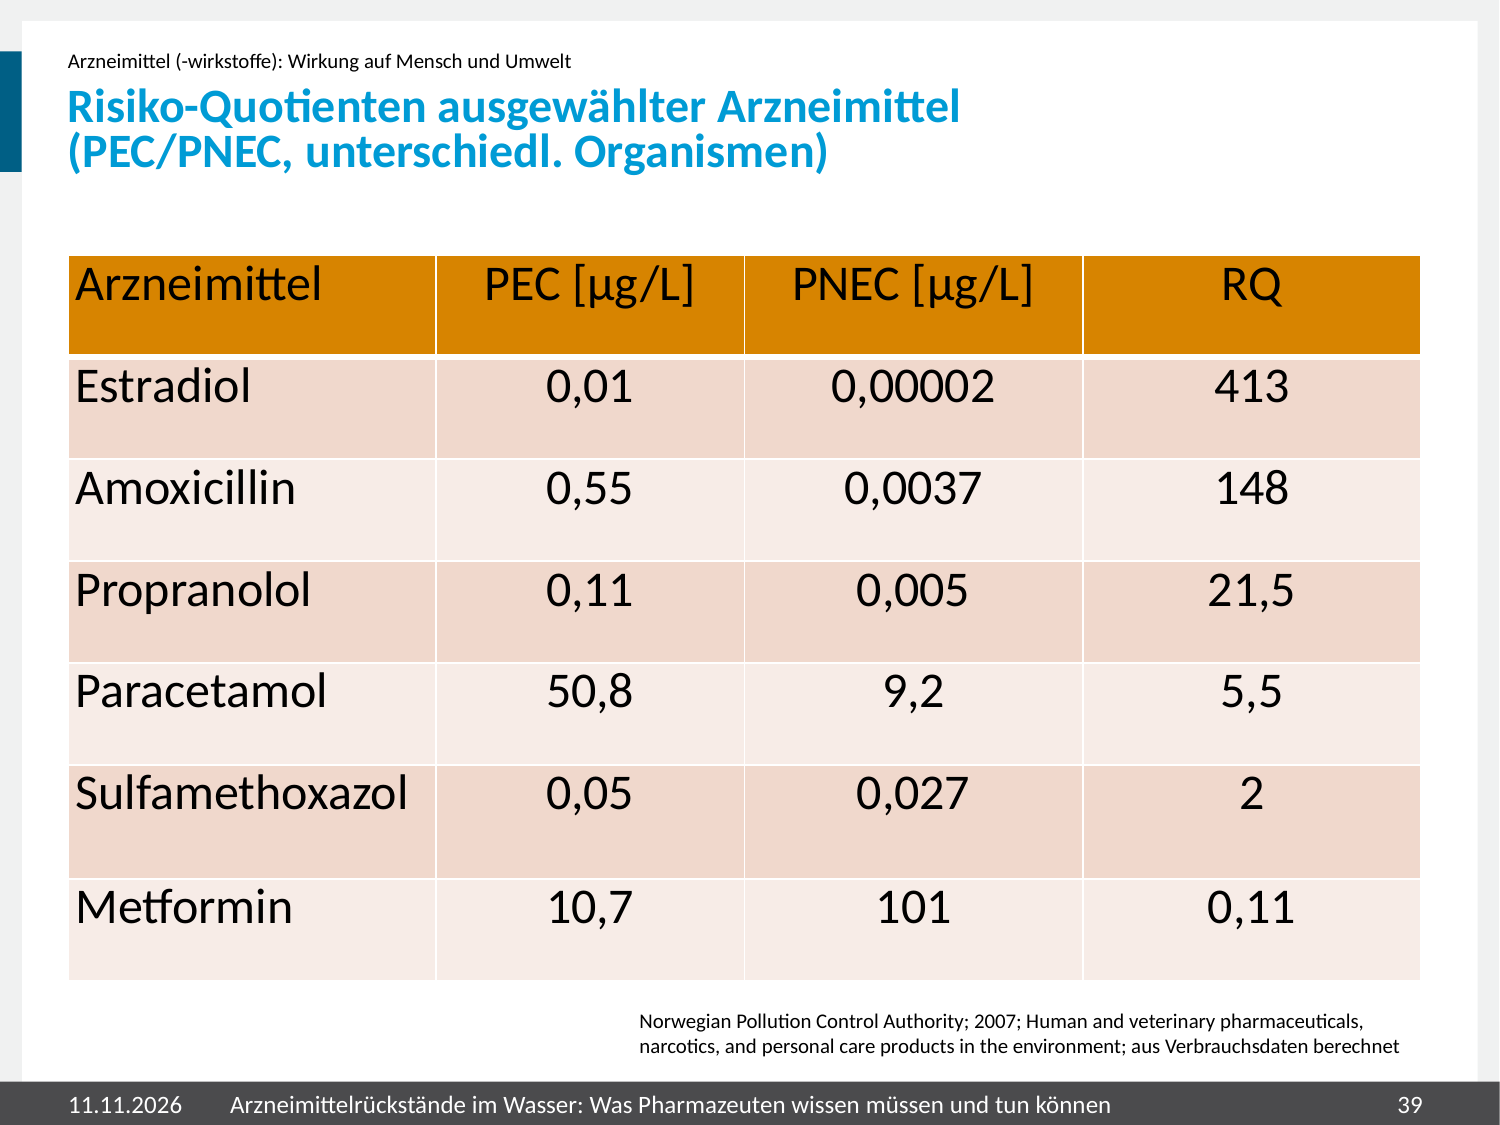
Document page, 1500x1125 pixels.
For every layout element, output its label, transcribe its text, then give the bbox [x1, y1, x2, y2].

table_cell 0,00002 [745, 360, 1082, 458]
slide_number 39 [1331, 1082, 1423, 1125]
table_cell Estradiol [69, 360, 435, 458]
table_cell 0,55 [437, 460, 744, 560]
table_cell Paracetamol [69, 664, 435, 764]
table_cell 50,8 [437, 664, 744, 764]
table_cell Metformin [69, 880, 435, 980]
table_cell 0,05 [437, 766, 744, 878]
title Risiko-Quotienten ausgewählter Arzneimittel (PEC/PNEC, unterschiedl. Organismen) [67, 77, 1418, 178]
table_cell 0,11 [1084, 880, 1420, 980]
table_cell 5,5 [1084, 664, 1420, 764]
footer Arzneimittelrückstände im Wasser: Was Pharmazeuten wissen müssen und tun können [230, 1082, 1223, 1125]
table_cell 413 [1084, 360, 1420, 458]
table_cell 21,5 [1084, 562, 1420, 662]
list Arzneimittel (-wirkstoffe): Wirkung auf Mensch und Umwelt [67, 47, 1415, 85]
table_cell Propranolol [69, 562, 435, 662]
table_cell 0,005 [745, 562, 1082, 662]
table_cell 148 [1084, 460, 1420, 560]
table_cell 0,11 [437, 562, 744, 662]
table_cell 101 [745, 880, 1082, 980]
table_cell 0,0037 [745, 460, 1082, 560]
table_cell Amoxicillin [69, 460, 435, 560]
table_header RQ [1084, 256, 1420, 354]
table_cell 0,01 [437, 360, 744, 458]
table_cell 2 [1084, 766, 1420, 878]
table_cell Sulfamethoxazol [69, 766, 435, 878]
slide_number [68, 1082, 230, 1125]
table_header Arzneimittel [69, 256, 435, 354]
table_header PNEC [µg/L] [745, 256, 1082, 354]
table_cell 0,027 [745, 766, 1082, 878]
table_cell 10,7 [437, 880, 744, 980]
table_header PEC [µg/L] [437, 256, 744, 354]
table_cell 9,2 [745, 664, 1082, 764]
text_box Norwegian Pollution Control Authority; 2007; Human and veterinary pharmaceuticals, narcotics, and personal care products in the environment; aus Verbrauchsdaten berechnet [631, 1000, 1422, 1066]
